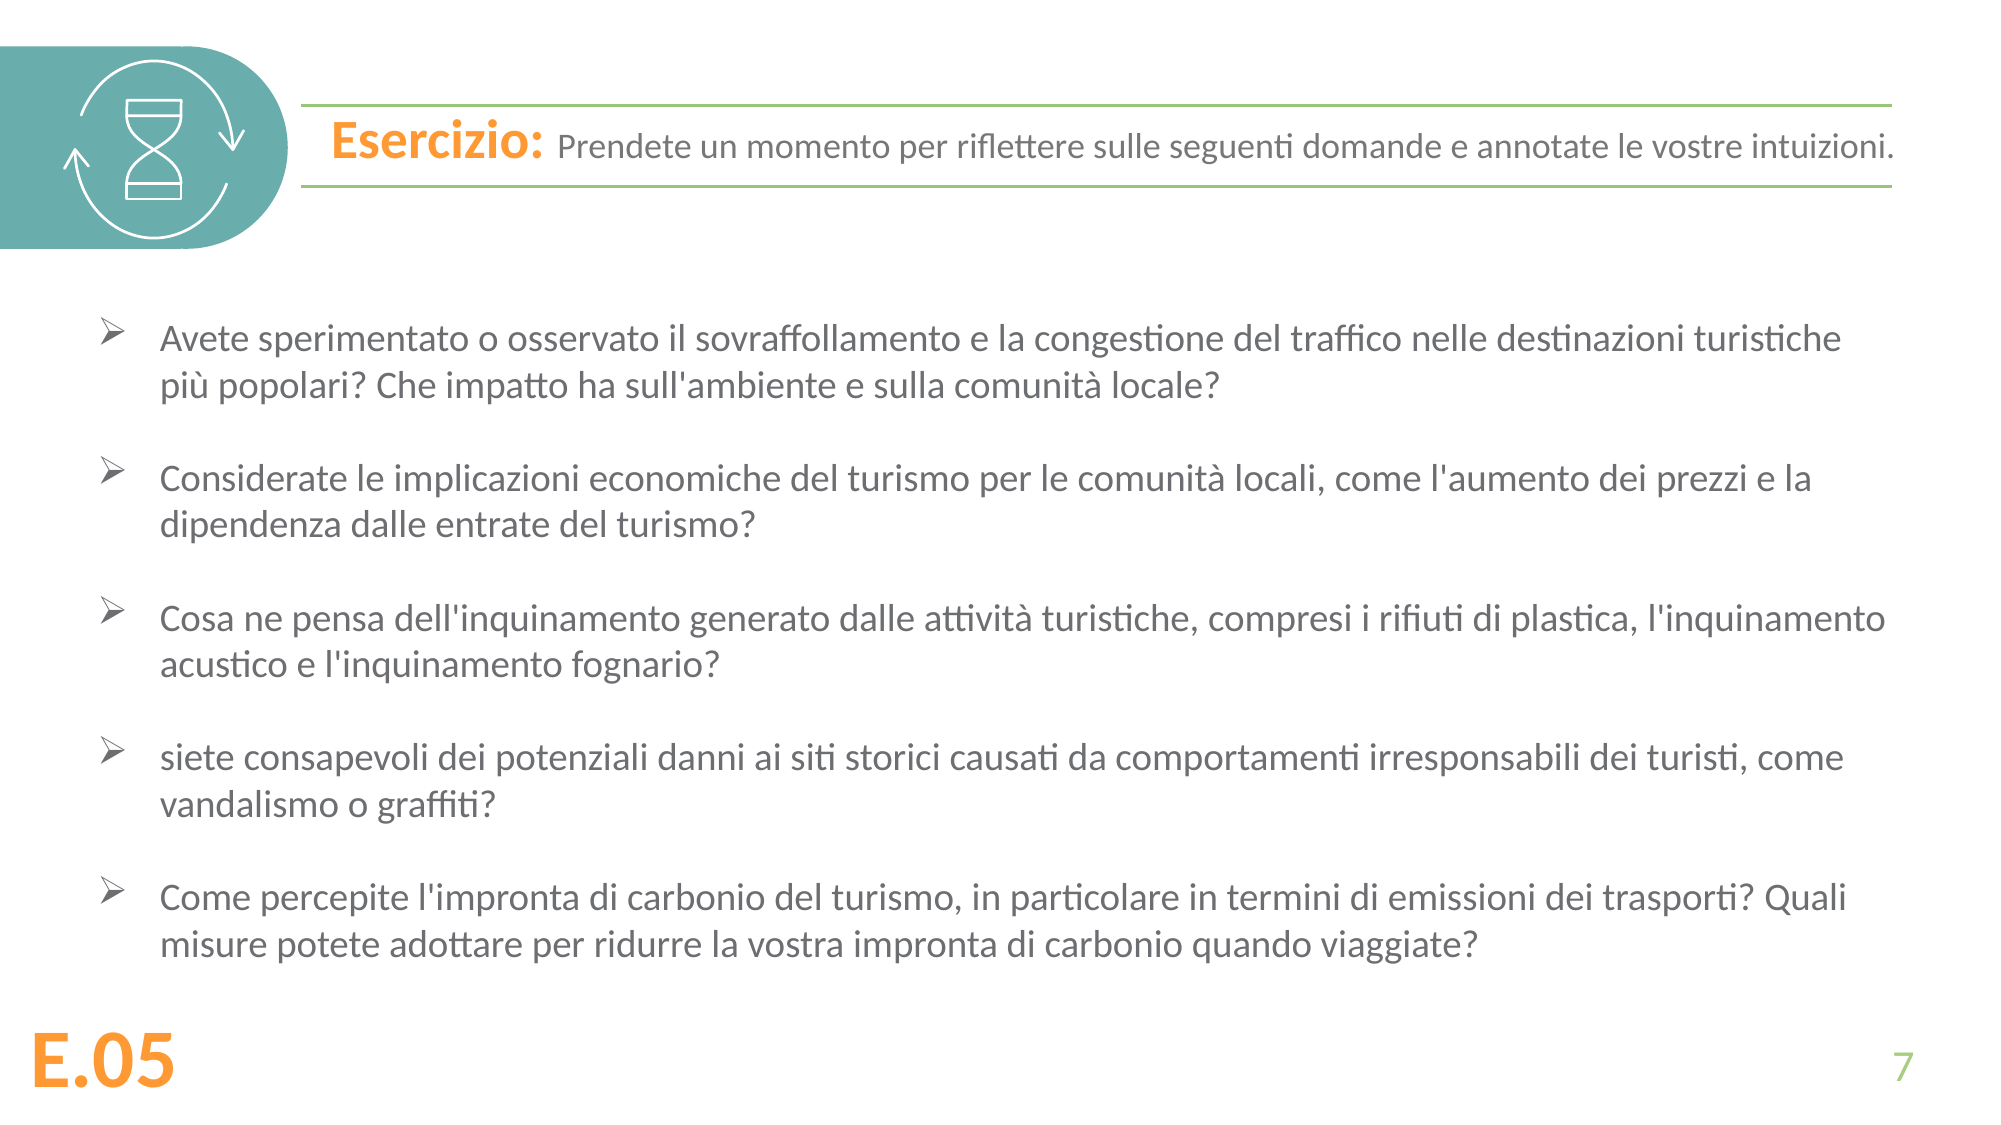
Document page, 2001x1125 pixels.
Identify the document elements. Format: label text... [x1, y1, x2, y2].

text_box [0, 46, 238, 249]
list Esercizio: Prendete un momento per riflettere sulle seguenti domande e annotate le vostre intuizioni. [310, 73, 1956, 206]
list Avete sperimentato o osservato il sovraffollamento e la congestione del traffico nelle destinazioni turistiche più popolari? Che impatto ha sull'ambiente e sulla comunità locale? Considerate le implicazioni economiche del turismo per le comunità locali, come l'aumento dei prezzi e la dipendenza dalle entrate del turismo? Cosa ne pensa dell'inquinamento generato dalle attività turistiche, compresi i rifiuti di plastica, l'inquinamento acustico e l'inquinamento fognario? siete consapevoli dei potenziali danni ai siti storici causati da comportamenti irresponsabili dei turisti, come vandalismo o graffiti? Come percepite l'impronta di carbonio del turismo, in particolare in termini di emissioni dei trasporti? Quali misure potete adottare per ridurre la vostra impronta di carbonio quando viaggiate? [77, 292, 1907, 1004]
text_box E.05 [10, 1019, 298, 1125]
slide_number 7 [1851, 1012, 1956, 1115]
text_box [245, 64, 288, 231]
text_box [63, 60, 245, 239]
